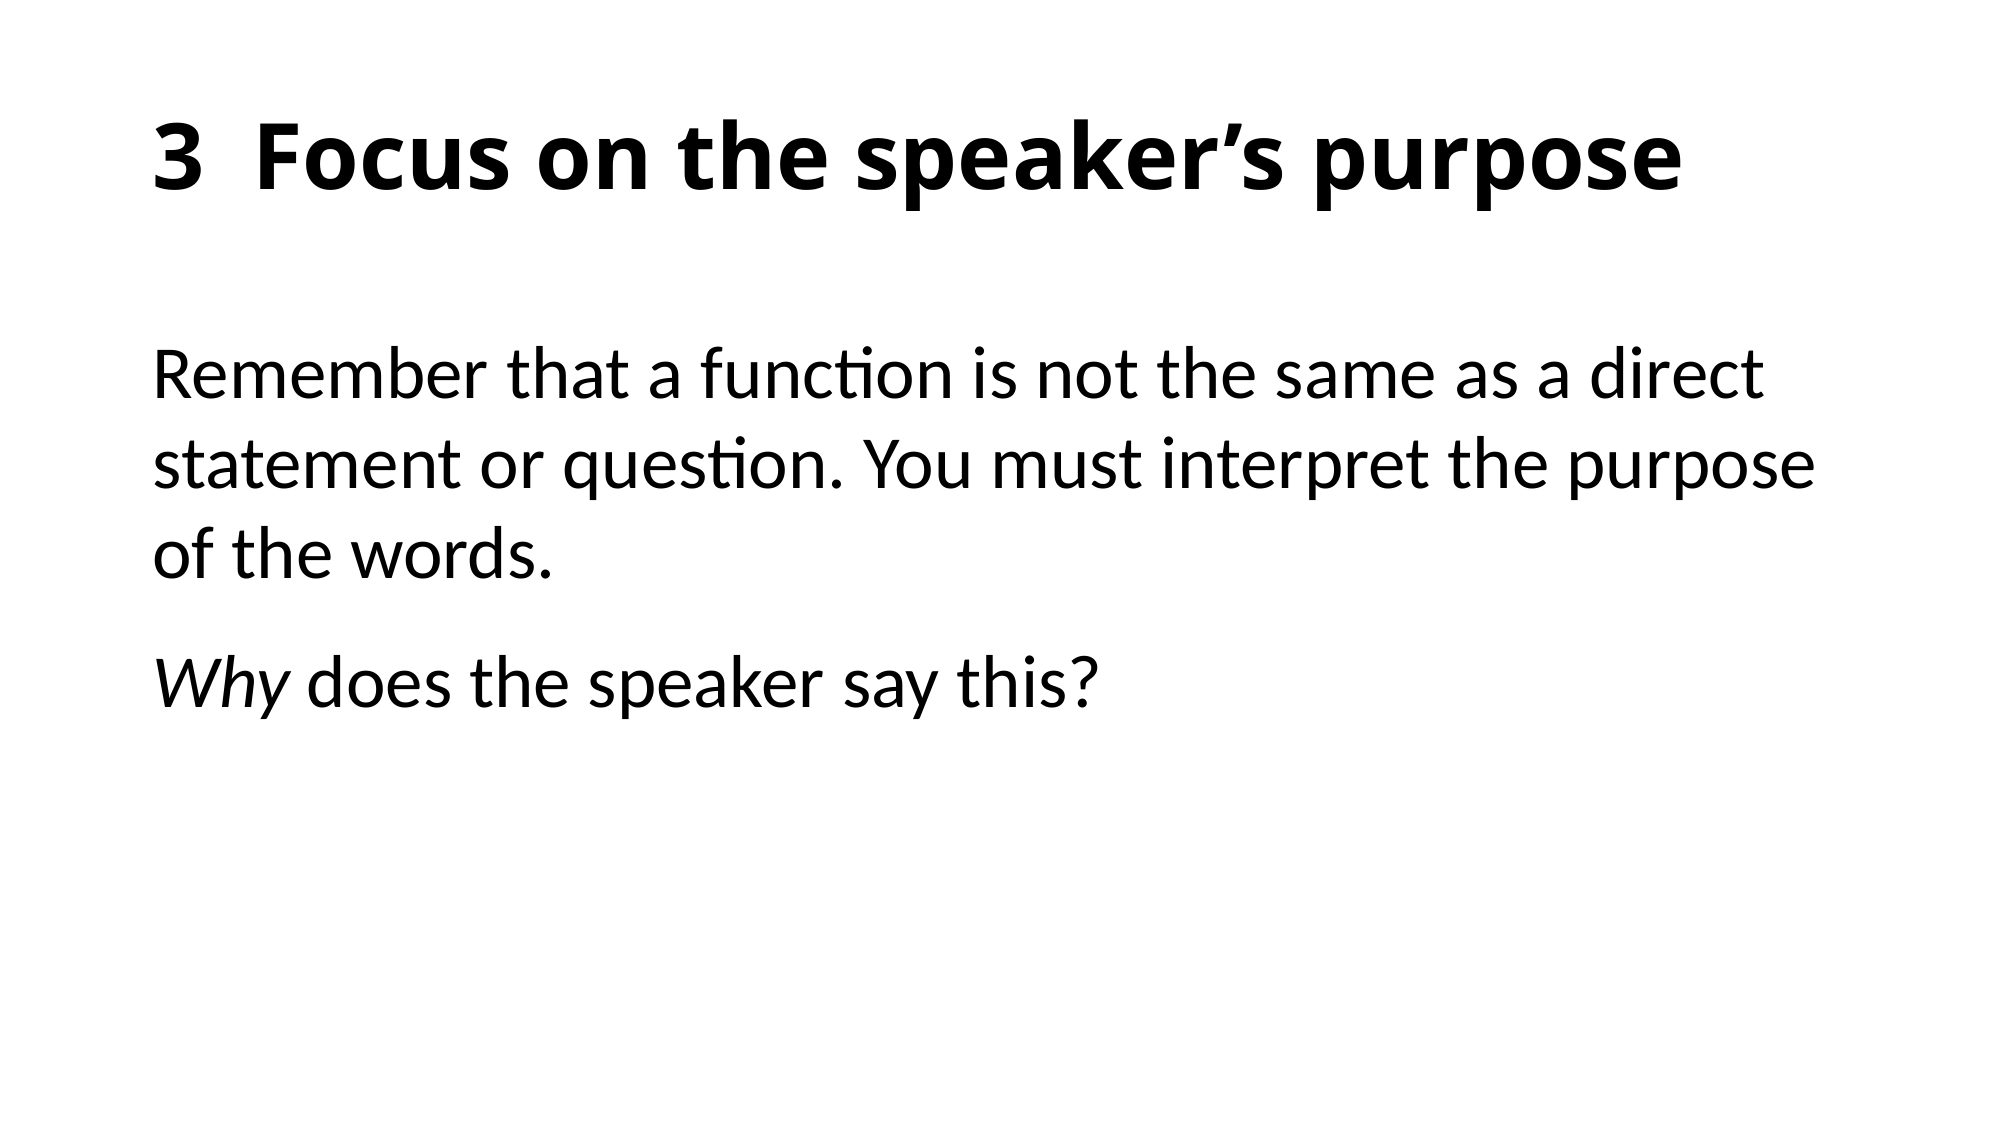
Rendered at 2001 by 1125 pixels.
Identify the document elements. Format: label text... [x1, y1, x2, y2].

title 3 Focus on the speaker’s purpose [137, 65, 1863, 226]
list Remember that a function is not the same as a direct statement or question. You must interpret the purpose of the words. Why does the speaker say this? [137, 226, 1863, 1091]
